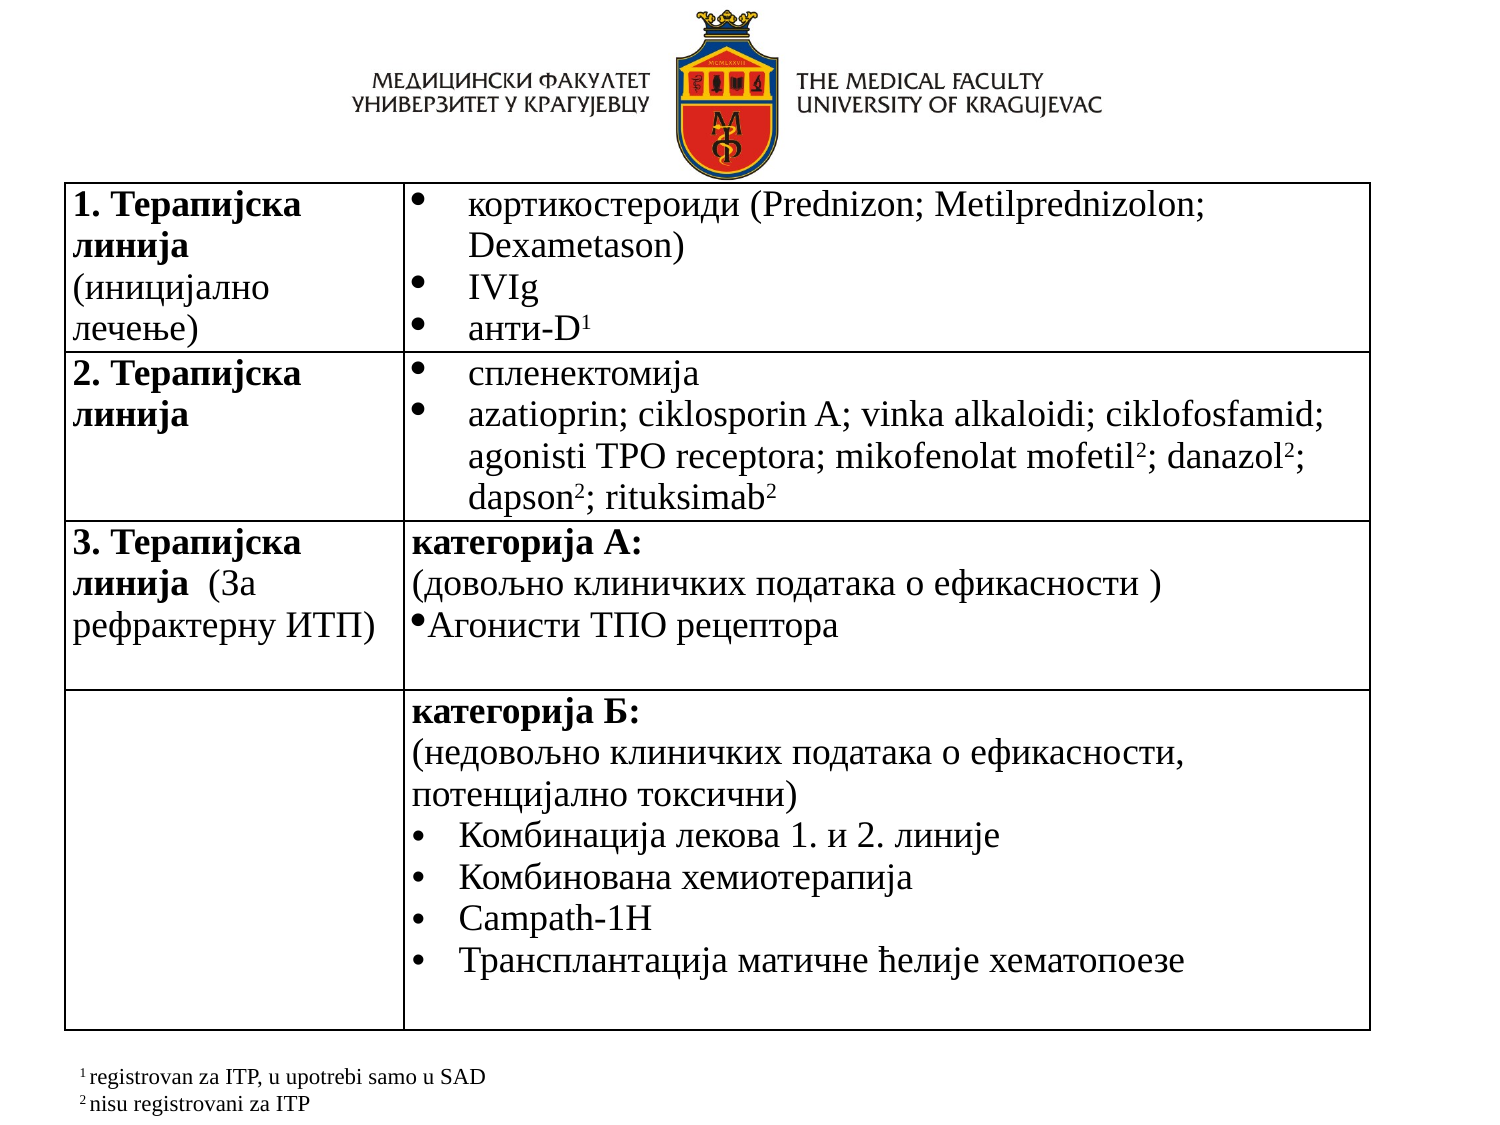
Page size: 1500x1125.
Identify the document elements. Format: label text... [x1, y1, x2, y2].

picture [328, 0, 1125, 182]
table_cell [66, 691, 403, 1029]
table_cell 2. Терапијска линија [66, 353, 403, 520]
table_header 1. Терапијска линија (иницијално лечење) [66, 184, 403, 351]
table_cell 3. Терапијска линија (За рефрактерну ИТП) [66, 522, 403, 689]
table_cell спленектомија azatioprin; ciklosporin A; vinka alkaloidi; ciklofosfamid; agonisti TPO receptora; mikofenolat mofetil2; danazol2; dapson2; rituksimab2 [405, 353, 1369, 520]
table_cell категорија Б: (недовољно клиничких података о ефикасности, потенцијално токсични) Комбинација лекова 1. и 2. линије Комбинована хемиотерапија Campath-1H Трансплантација матичне ћелије хематопоезе [405, 691, 1369, 1029]
table_header кортикостероиди (Prednizon; Metilprednizolon; Dexametason) IVIg анти-D1 [405, 184, 1369, 351]
table_cell категорија A: (довољно клиничких података о ефикасности ) Агонисти ТПО рецептора [405, 522, 1369, 689]
text_box 1 registrovan za ITP, u upotrebi samo u SAD 2 nisu registrovani za ITP [64, 1054, 550, 1124]
